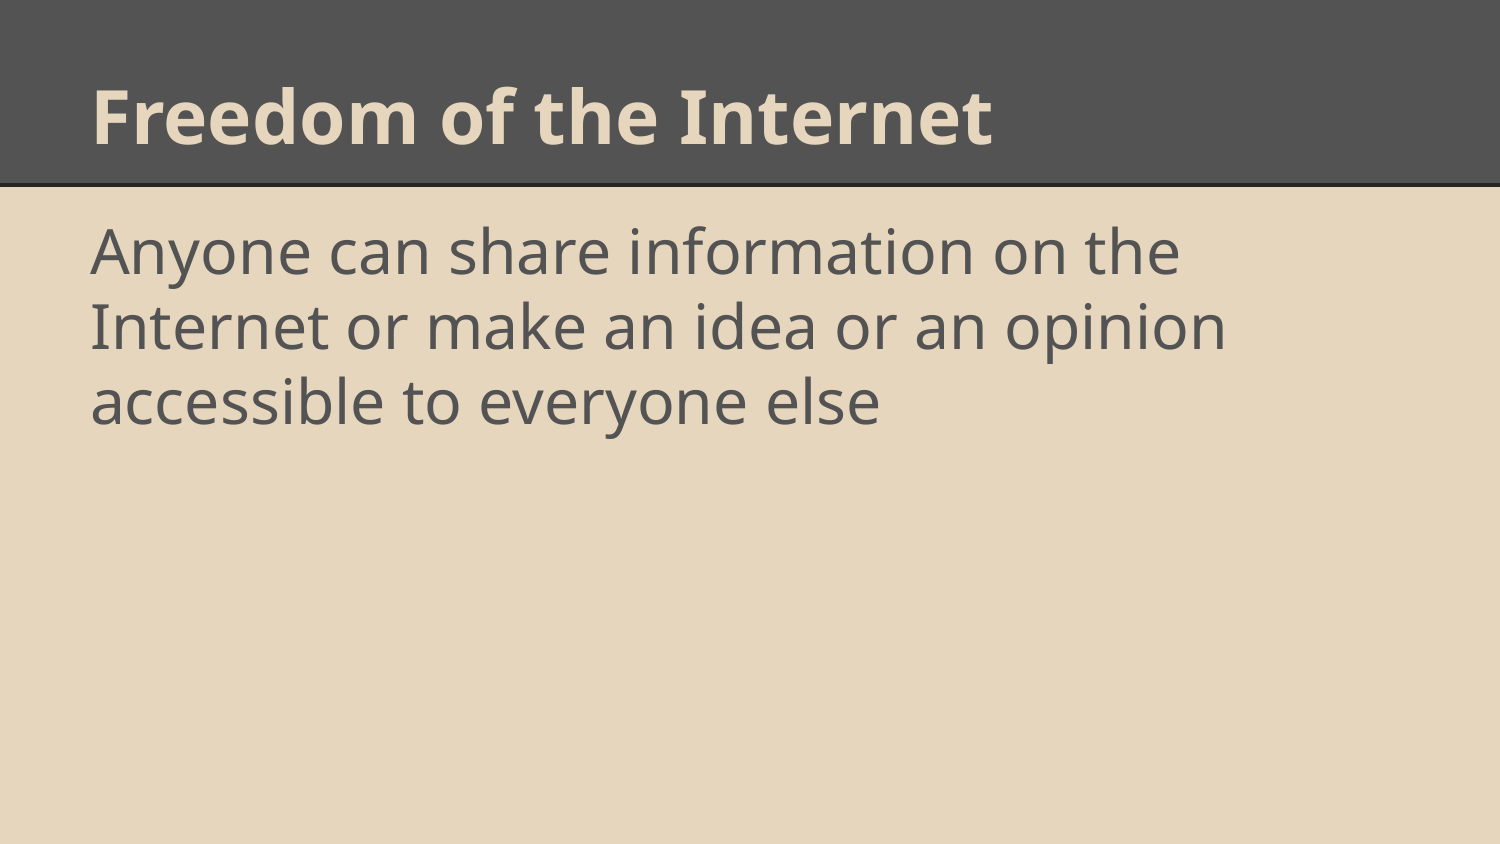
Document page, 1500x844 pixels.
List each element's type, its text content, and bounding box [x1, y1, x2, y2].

title Freedom of the Internet [75, 33, 1425, 175]
list Anyone can share information on the Internet or make an idea or an opinion accessible to everyone else [75, 196, 1425, 808]
